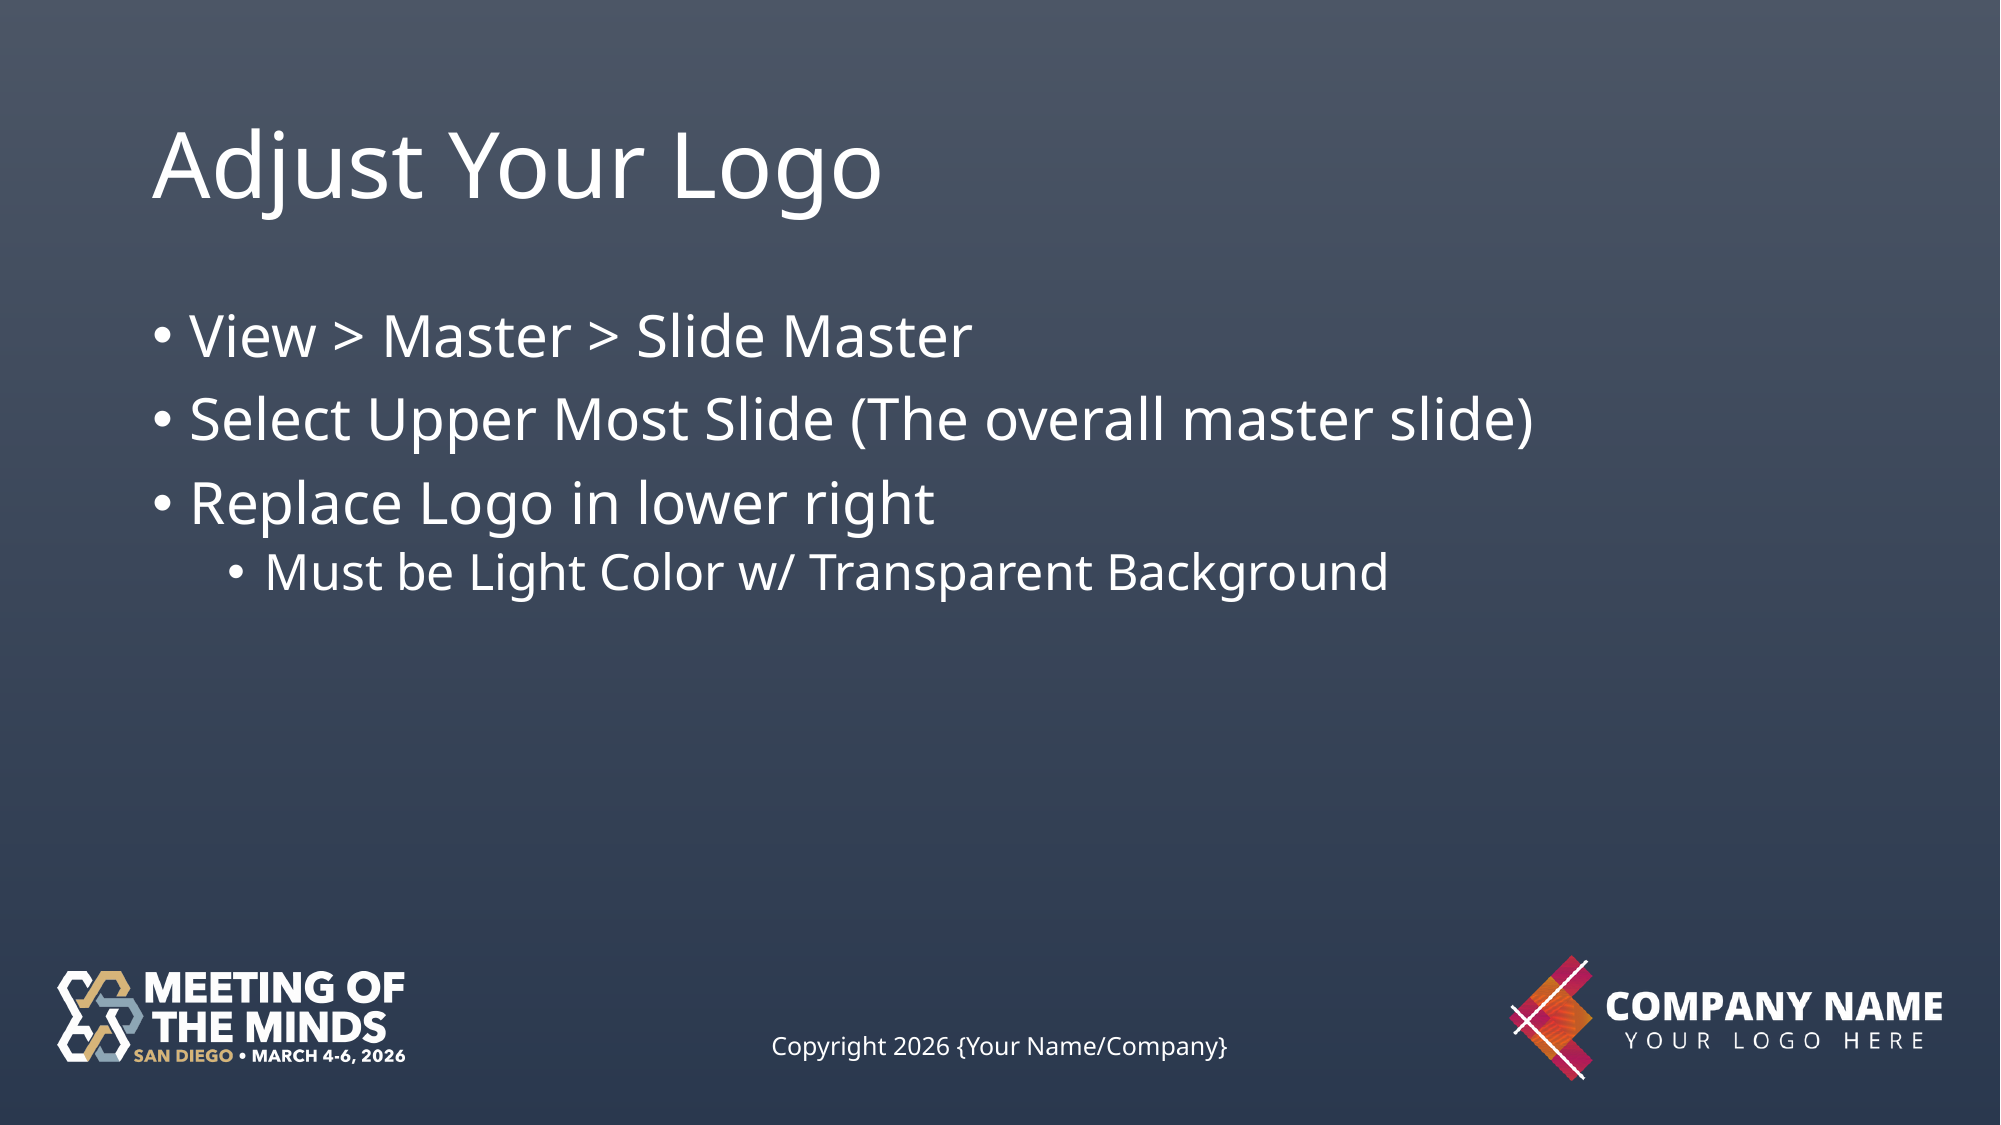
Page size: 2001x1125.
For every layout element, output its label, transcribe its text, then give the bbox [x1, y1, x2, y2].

picture [57, 971, 405, 1064]
list View > Master > Slide Master Select Upper Most Slide (The overall master slide) Replace Logo in lower right Must be Light Color w/ Transparent Background [137, 299, 1863, 951]
picture [1493, 939, 1959, 1095]
title Adjust Your Logo [137, 59, 1863, 278]
footer Copyright 2026 {Your Name/Company} [662, 1015, 1338, 1076]
